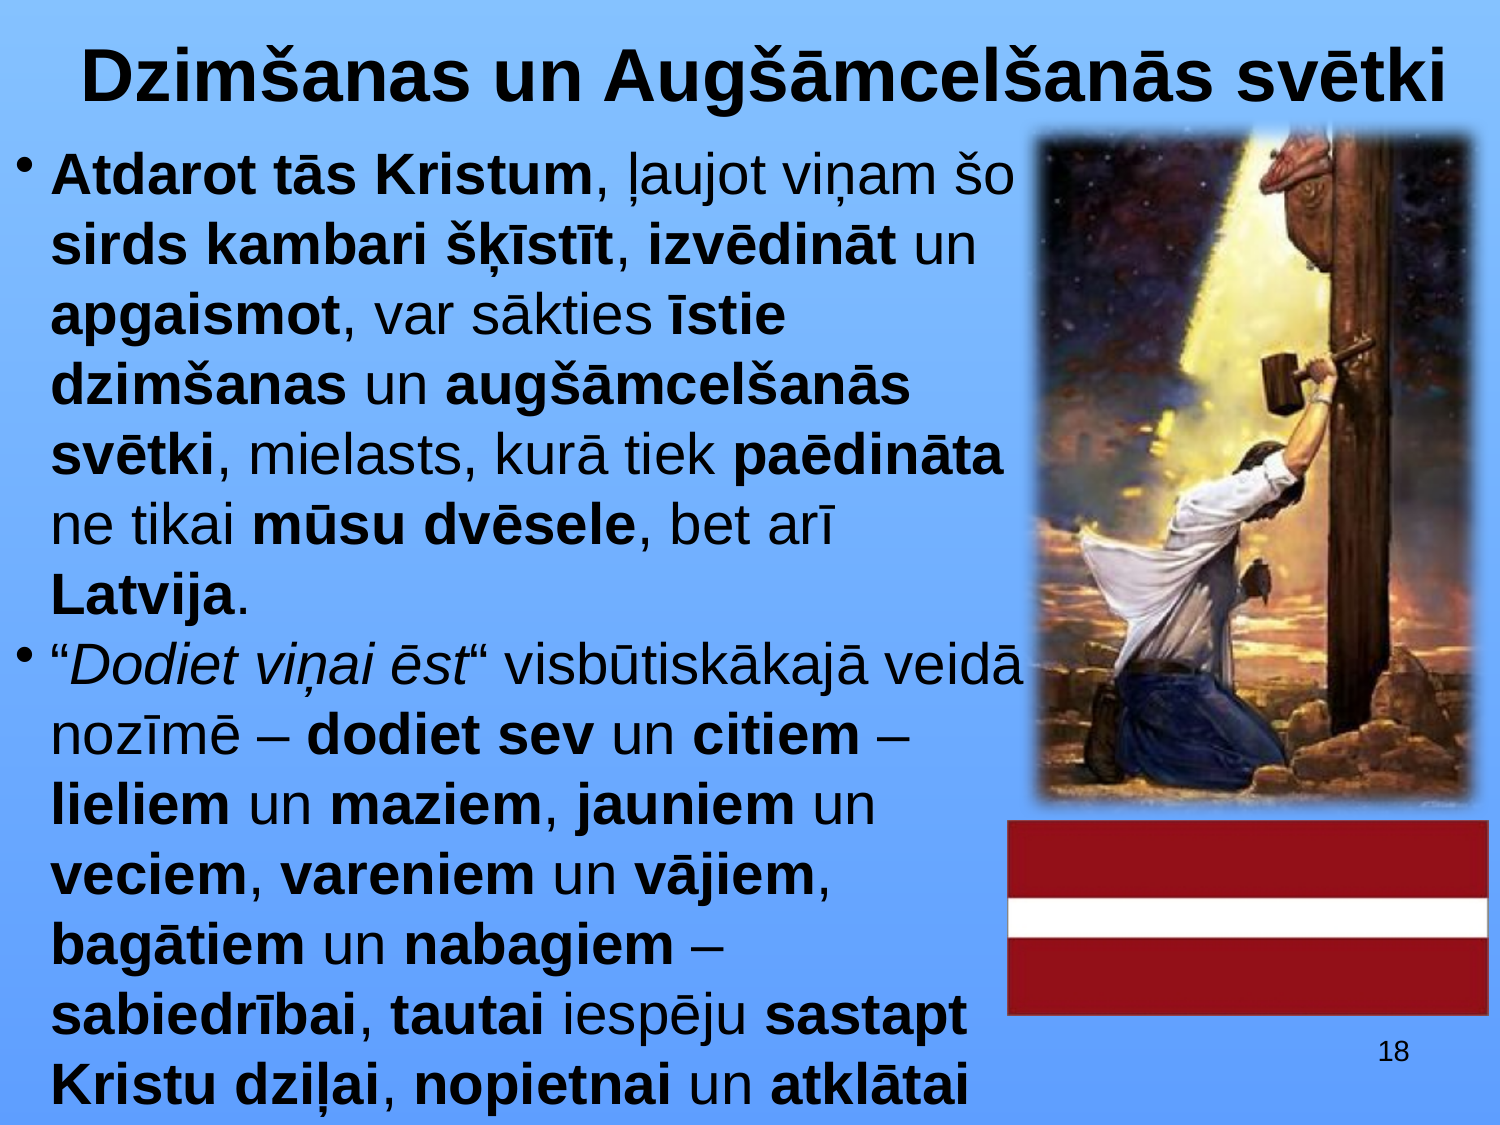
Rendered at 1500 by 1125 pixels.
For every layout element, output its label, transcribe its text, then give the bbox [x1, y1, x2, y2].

picture [1007, 820, 1489, 1016]
picture [1019, 116, 1489, 819]
title Dzimšanas un Augšāmcelšanās svētki [29, 0, 1500, 160]
slide_number 18 [1074, 1024, 1426, 1103]
text_box Atdarot tās Kristum, ļaujot viņam šo sirds kambari šķīstīt, izvēdināt un apgaismot, var sākties īstie dzimšanas un augšāmcelšanās svētki, mielasts, kurā tiek paēdināta ne tikai mūsu dvēsele, bet arī Latvija. “Dodiet viņai ēst“ visbūtiskākajā veidā nozīmē – dodiet sev un citiem – lieliem un maziem, jauniem un veciem, vareniem un vājiem, bagātiem un nabagiem – sabiedrībai, tautai iespēju sastapt Kristu dziļai, nopietnai un atklātai sirds sarunai. [0, 128, 1043, 1125]
